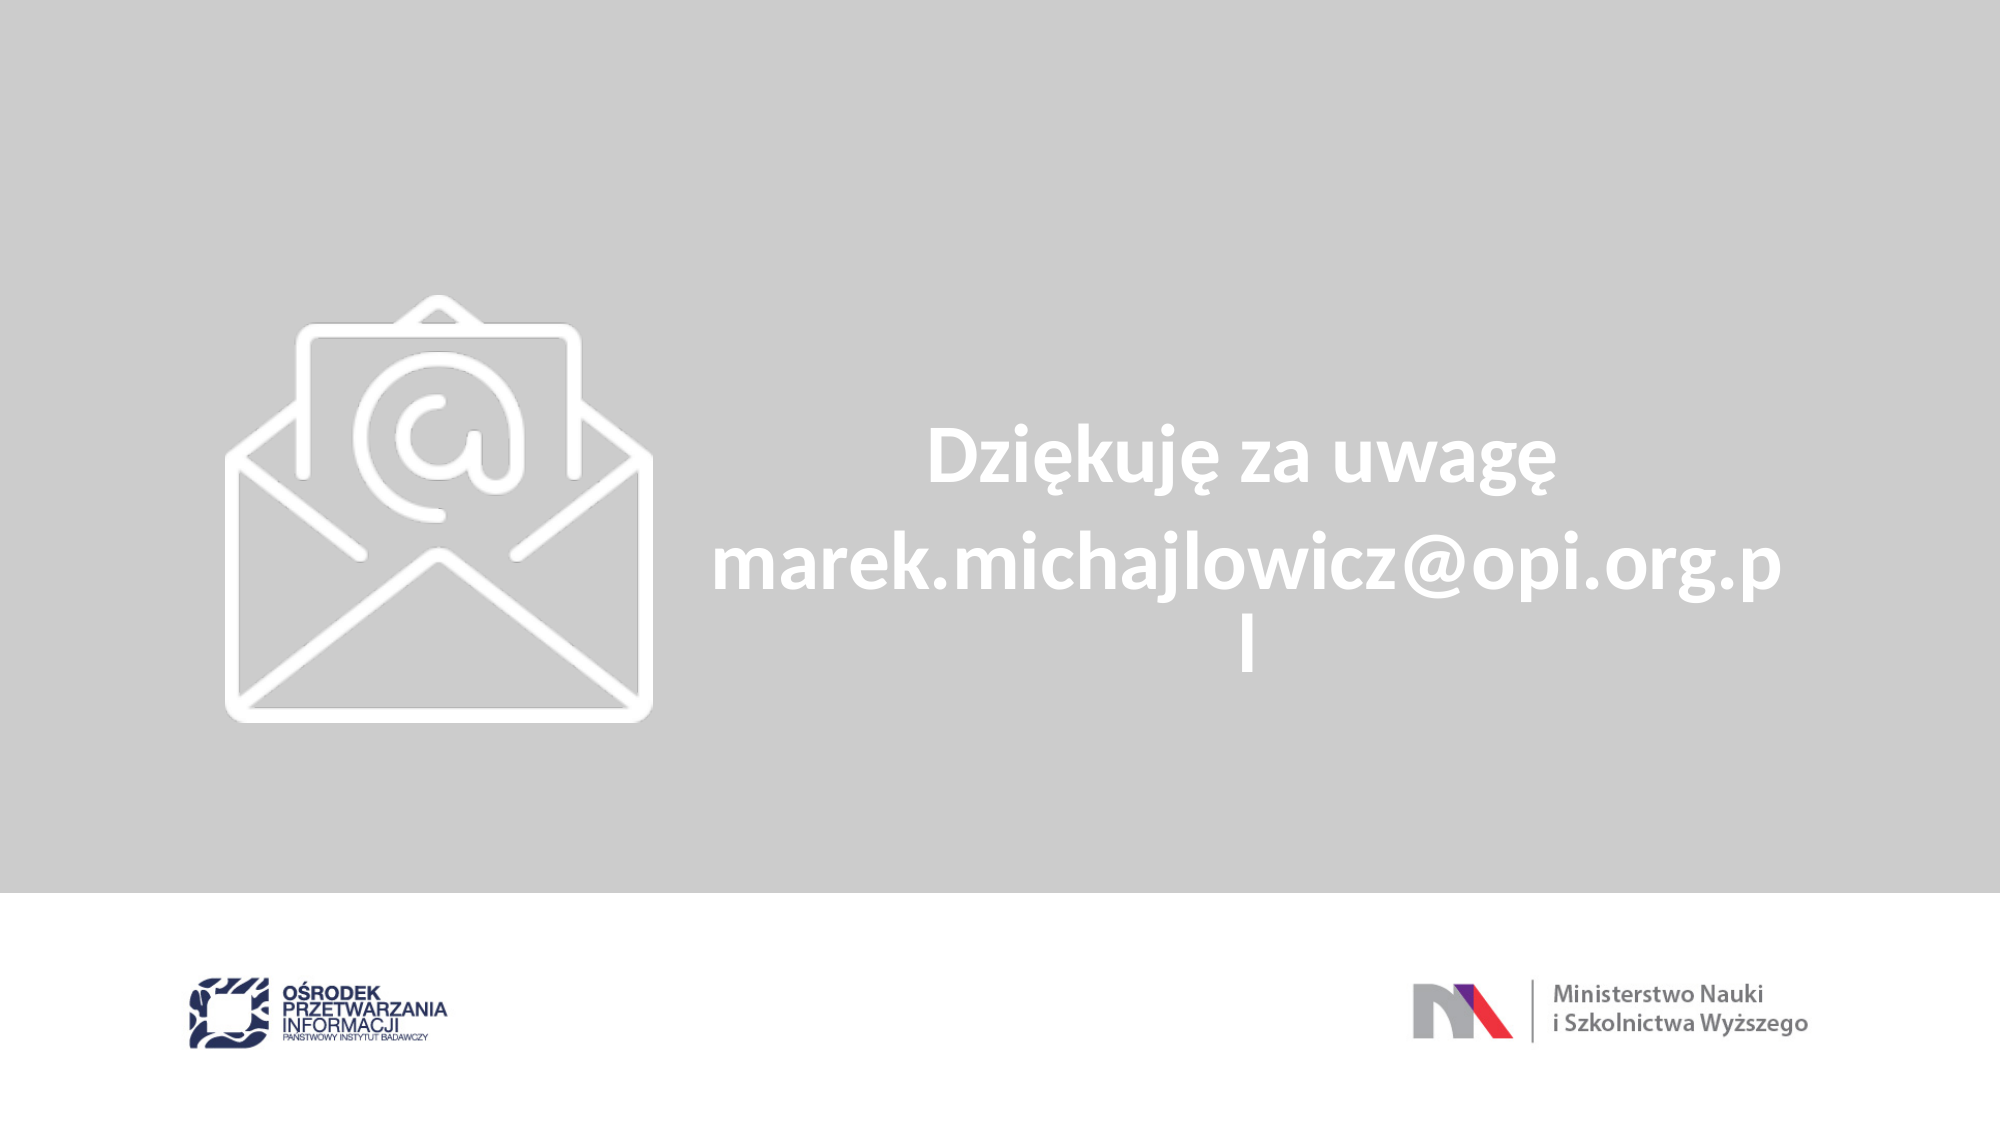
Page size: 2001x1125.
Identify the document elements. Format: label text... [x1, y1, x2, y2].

text_box marek.michajlowicz@opi.org.pl [686, 515, 1810, 697]
picture [225, 295, 653, 723]
picture [0, 893, 2000, 1125]
text_box Dziękuję za uwagę [681, 408, 1805, 507]
